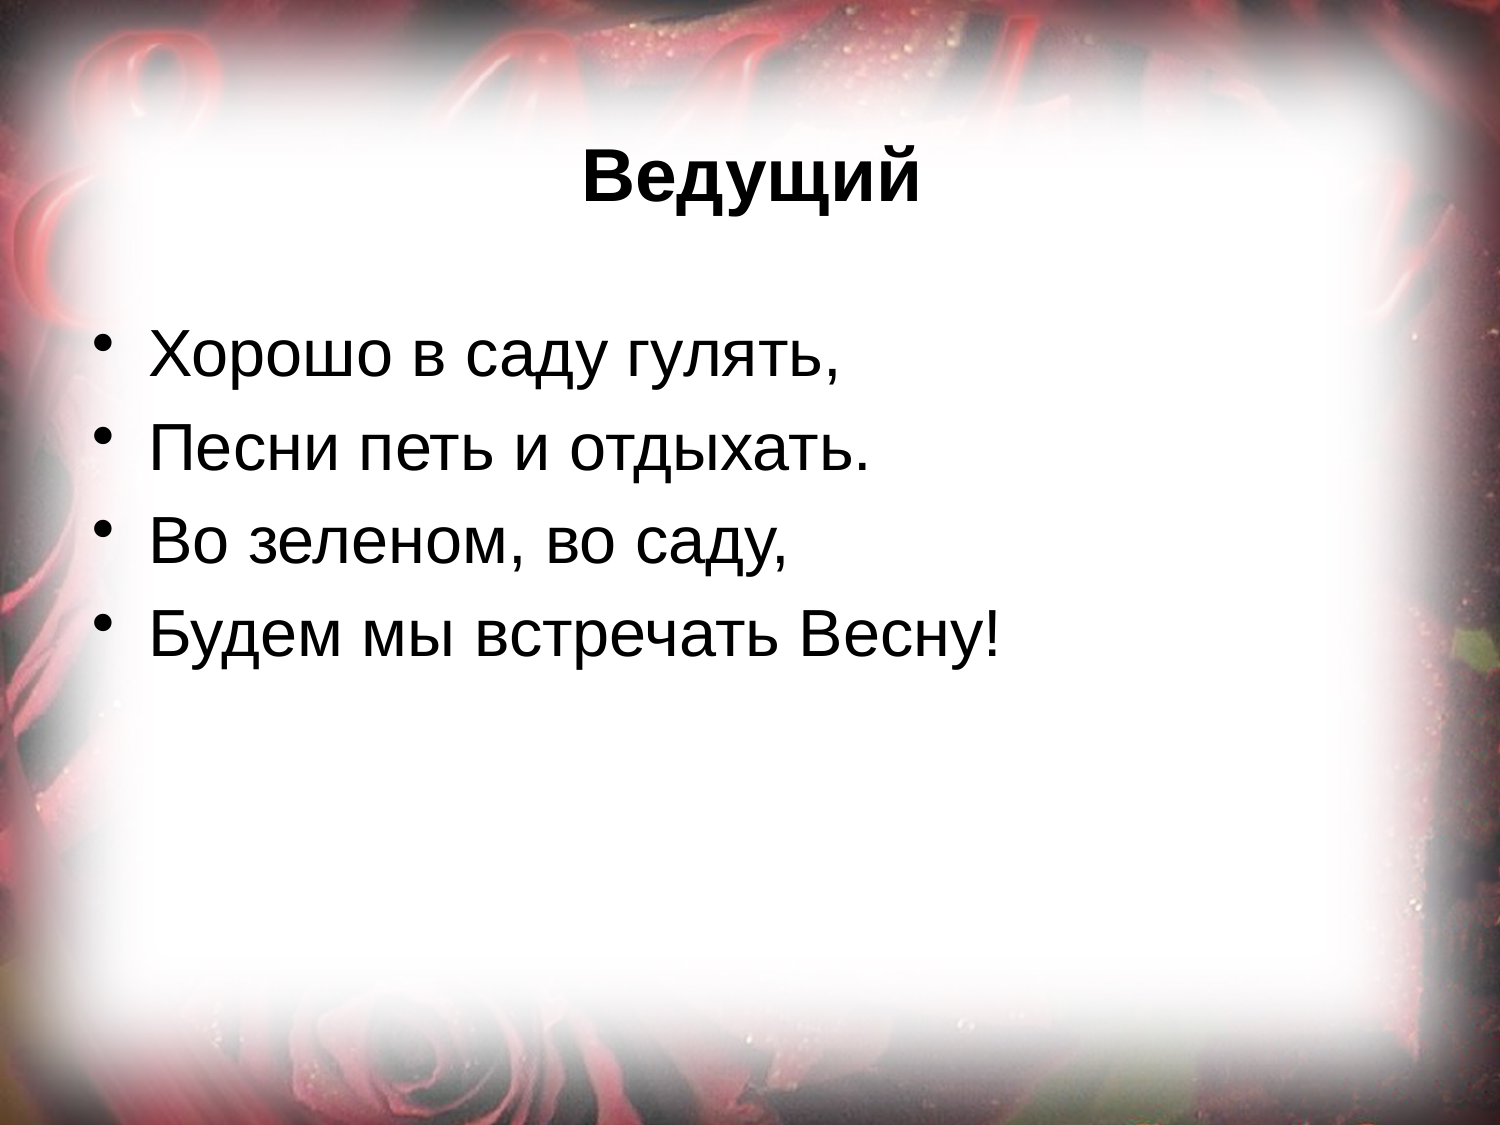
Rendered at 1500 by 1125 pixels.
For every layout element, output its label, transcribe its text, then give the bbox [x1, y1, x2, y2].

title Ведущий [76, 77, 1428, 266]
picture [0, 0, 1500, 1125]
list Хорошо в саду гулять, Песни петь и отдыхать. Во зеленом, во саду, Будем мы встречать Весну! [76, 302, 1428, 956]
